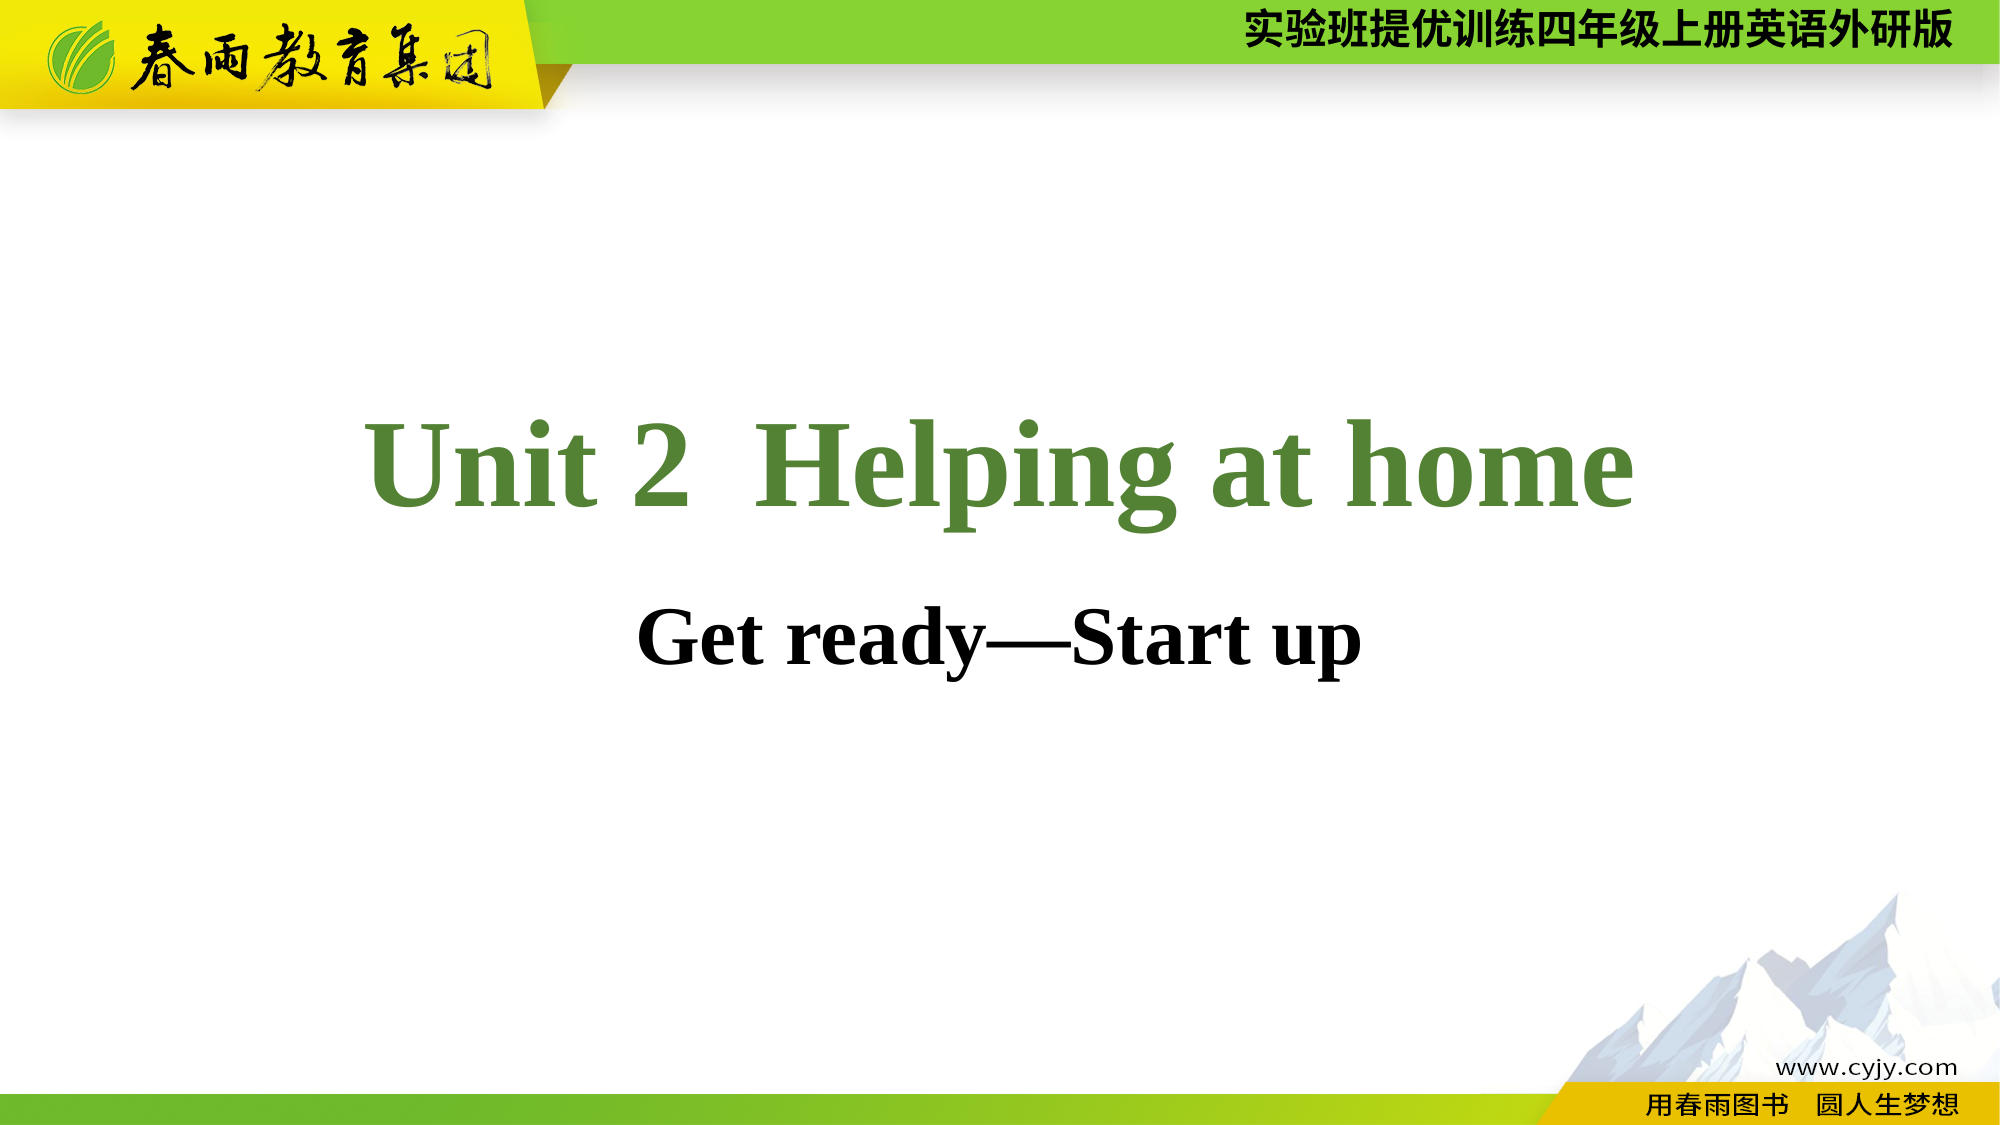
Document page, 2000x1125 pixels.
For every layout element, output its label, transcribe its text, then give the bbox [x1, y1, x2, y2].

picture [0, 689, 2000, 1125]
text_box Unit 2 Helping at home Get ready—Start up [0, 298, 2000, 689]
picture [0, 0, 2000, 298]
